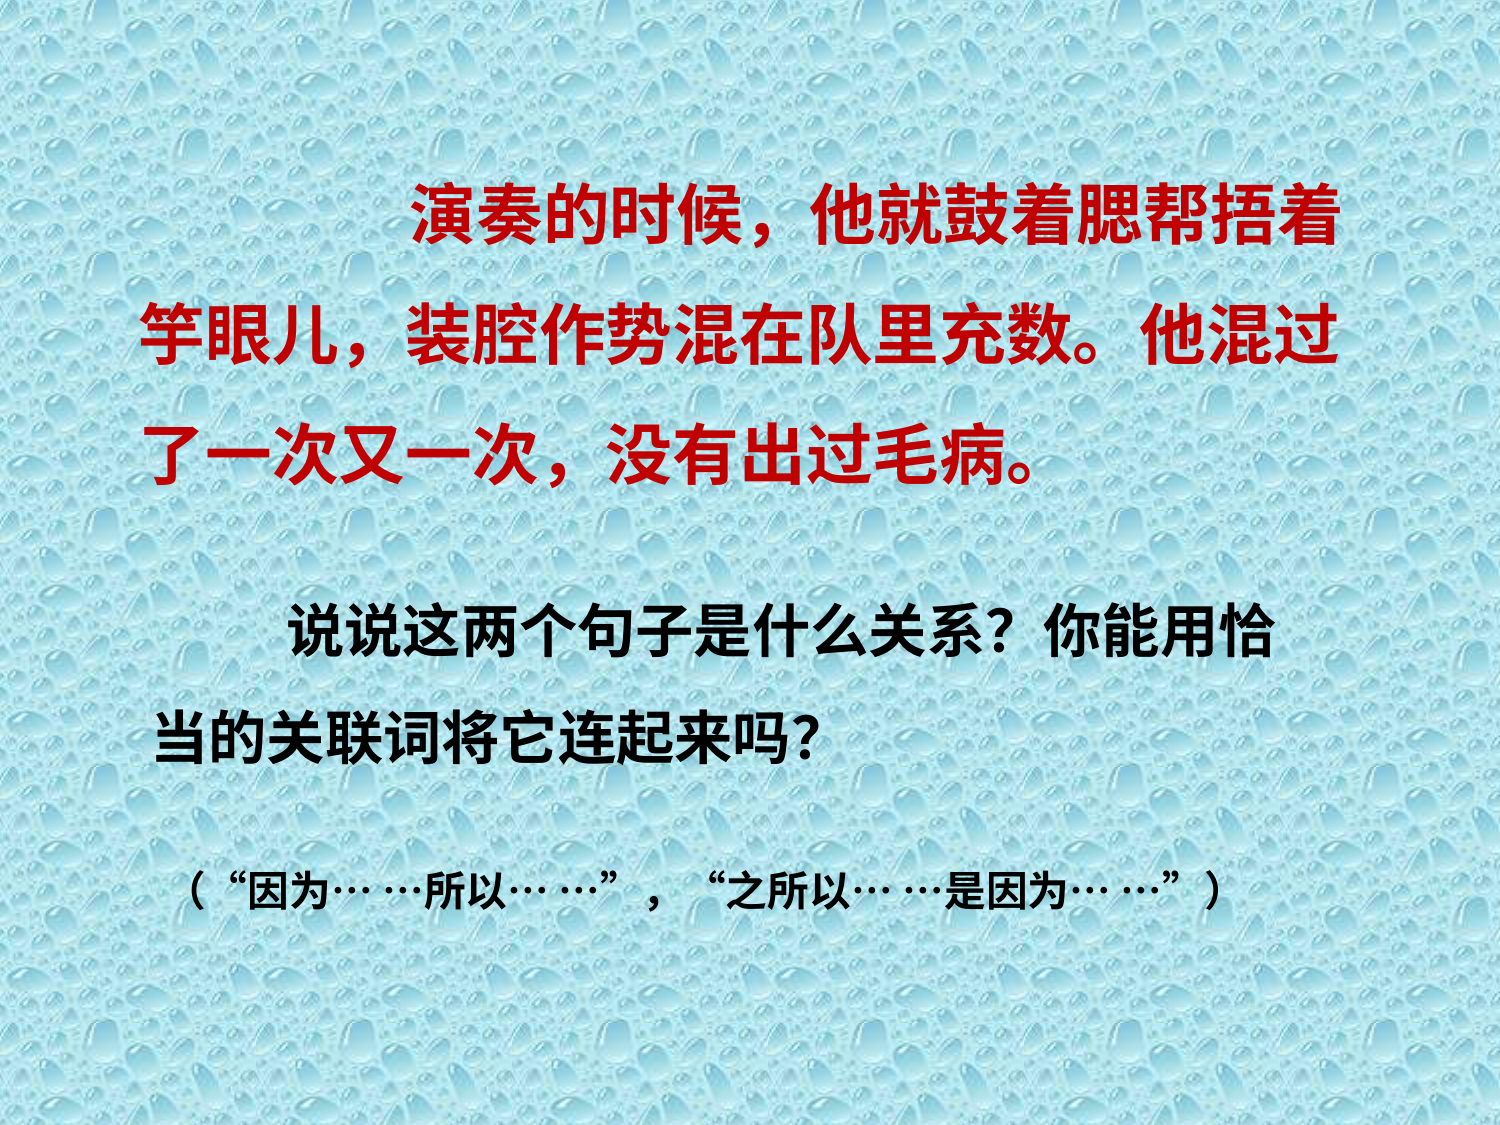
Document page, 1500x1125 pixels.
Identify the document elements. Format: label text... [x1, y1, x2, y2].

text_box （“因为… …所以… …”，“之所以… …是因为… …”） [149, 857, 1261, 923]
text_box 演奏的时候，他就鼓着腮帮捂着竽眼儿，装腔作势混在队里充数。他混过了一次又一次，没有出过毛病。 [123, 125, 1365, 501]
text_box 说说这两个句子是什么关系？你能用恰当的关联词将它连起来吗？ [135, 538, 1306, 779]
picture [0, 0, 1500, 1125]
